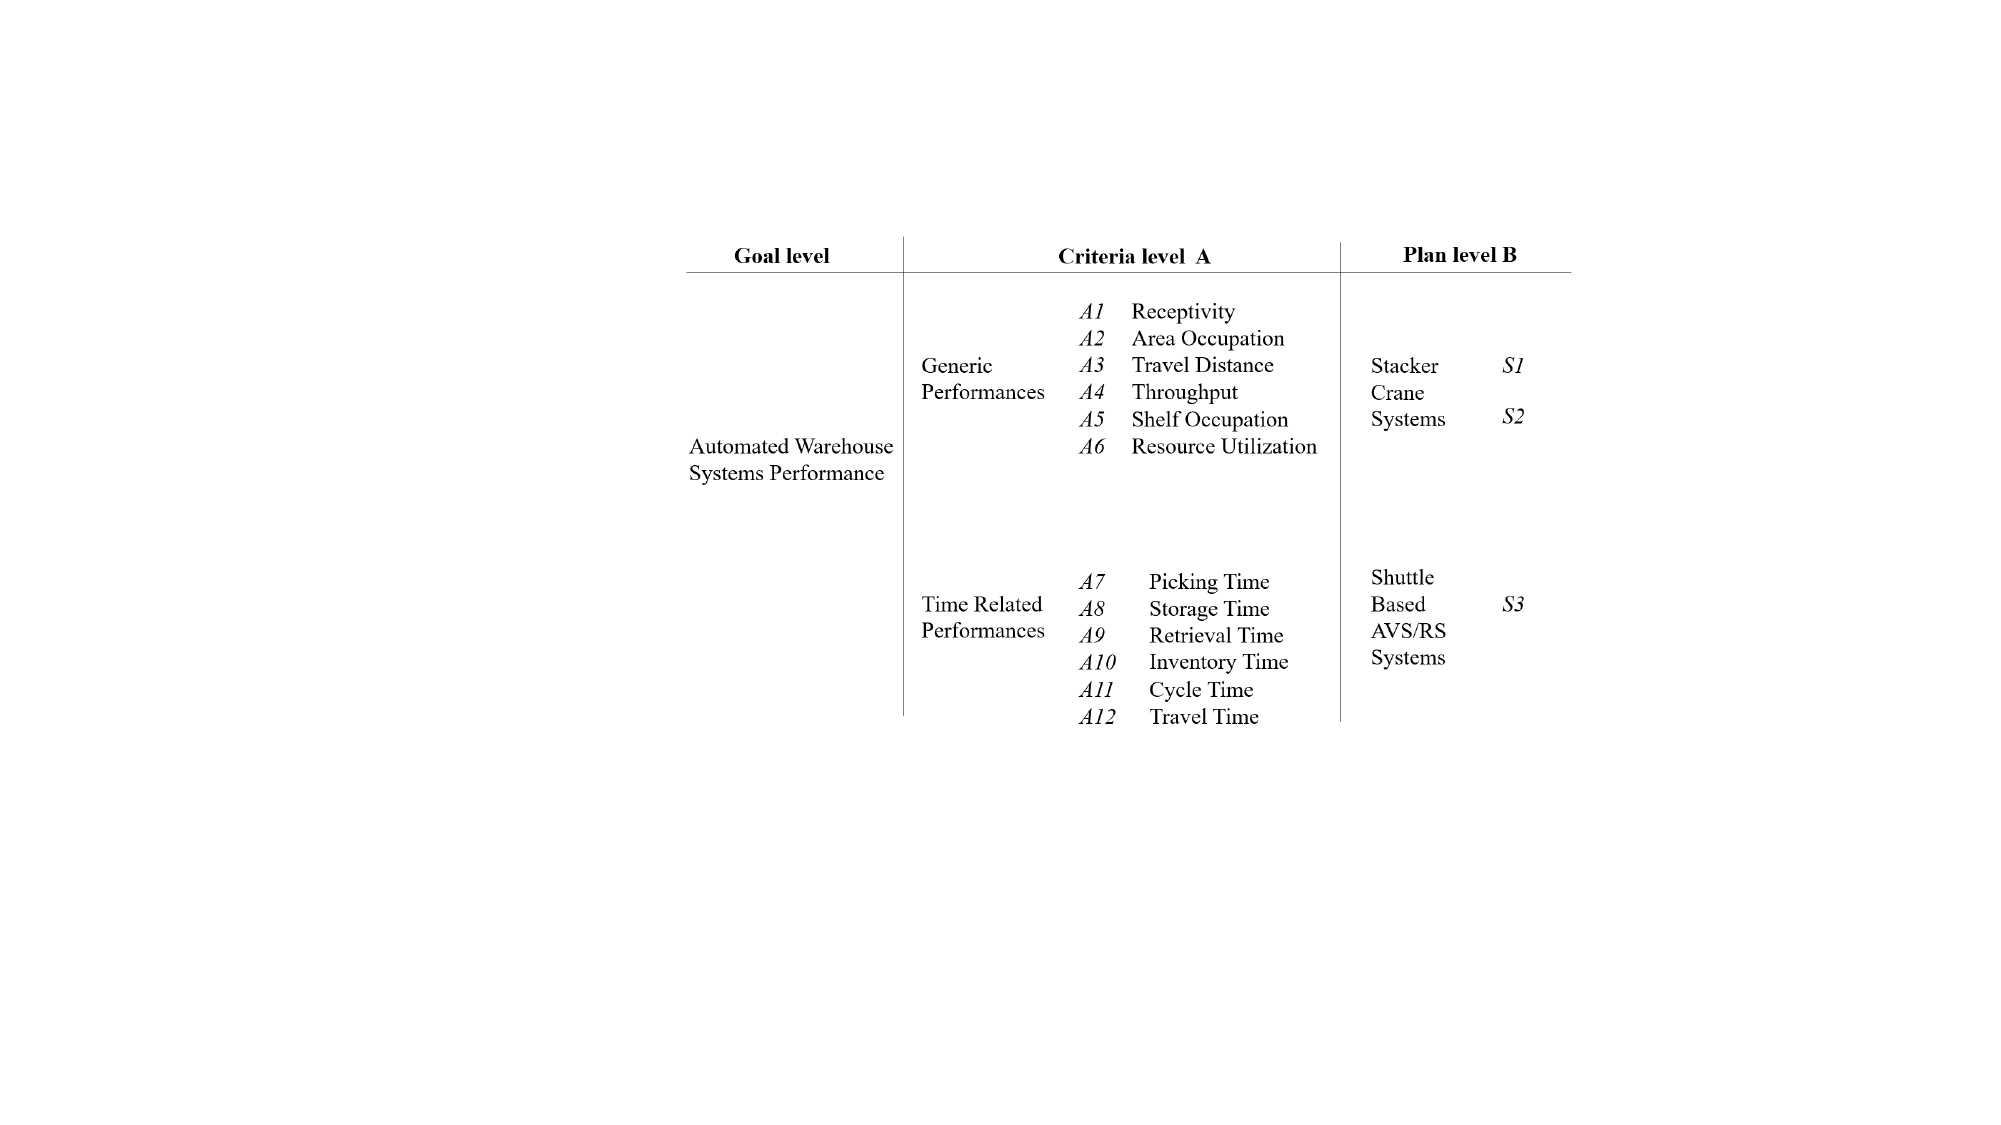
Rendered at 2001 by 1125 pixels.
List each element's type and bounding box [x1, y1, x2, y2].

picture [659, 209, 1577, 769]
